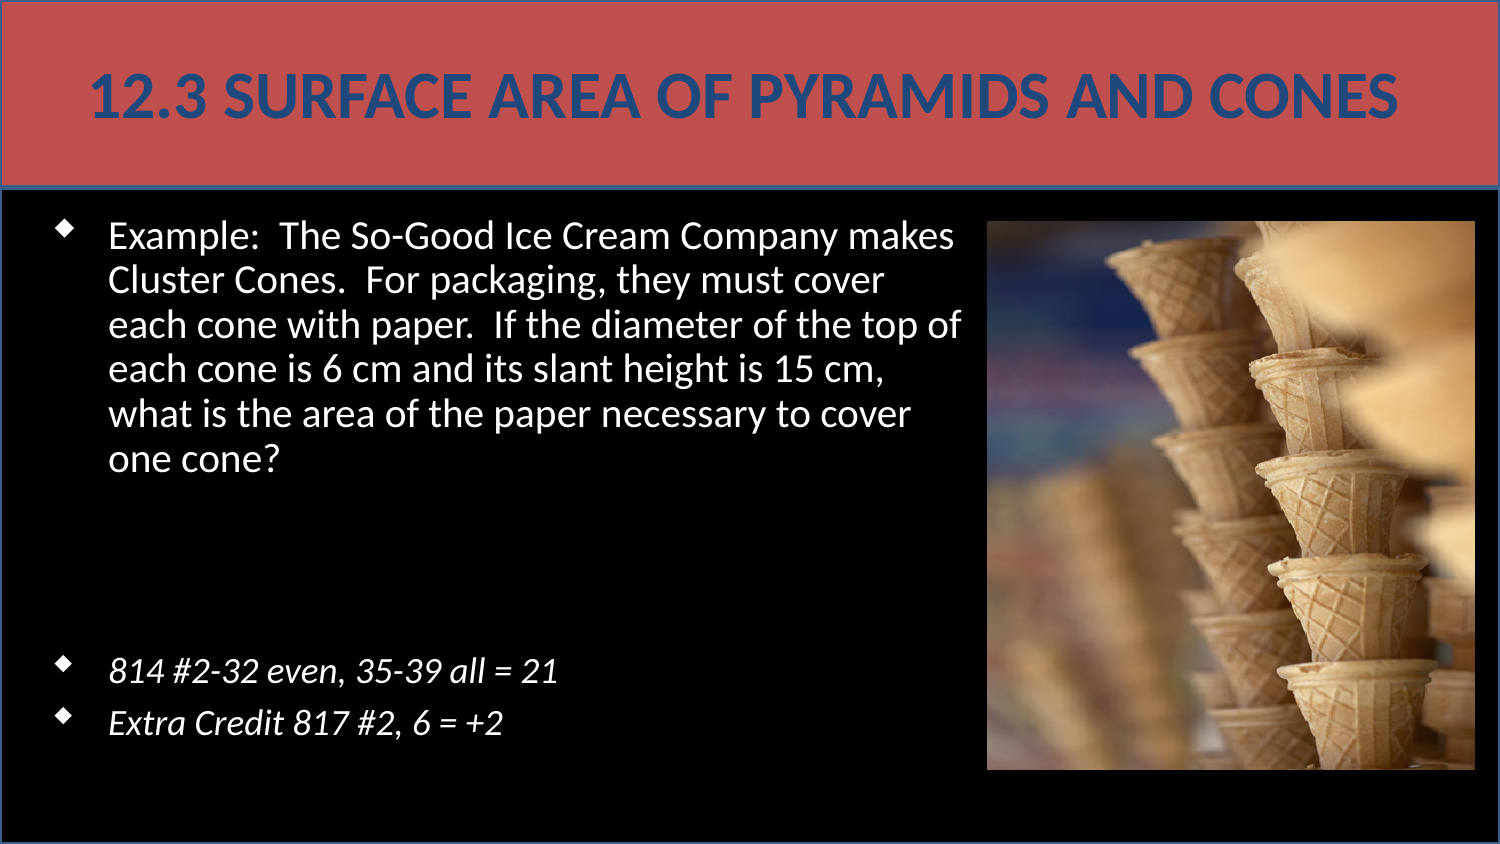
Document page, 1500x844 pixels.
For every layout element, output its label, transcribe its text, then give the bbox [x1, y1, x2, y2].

title 12.3 Surface Area of Pyramids and Cones [37, 33, 1450, 150]
list Example: The So-Good Ice Cream Company makes Cluster Cones. For packaging, they must cover each cone with paper. If the diameter of the top of each cone is 6 cm and its slant height is 15 cm, what is the area of the paper necessary to cover one cone? 814 #2-32 even, 35-39 all = 21 Extra Credit 817 #2, 6 = +2 [37, 206, 988, 754]
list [987, 221, 1475, 770]
